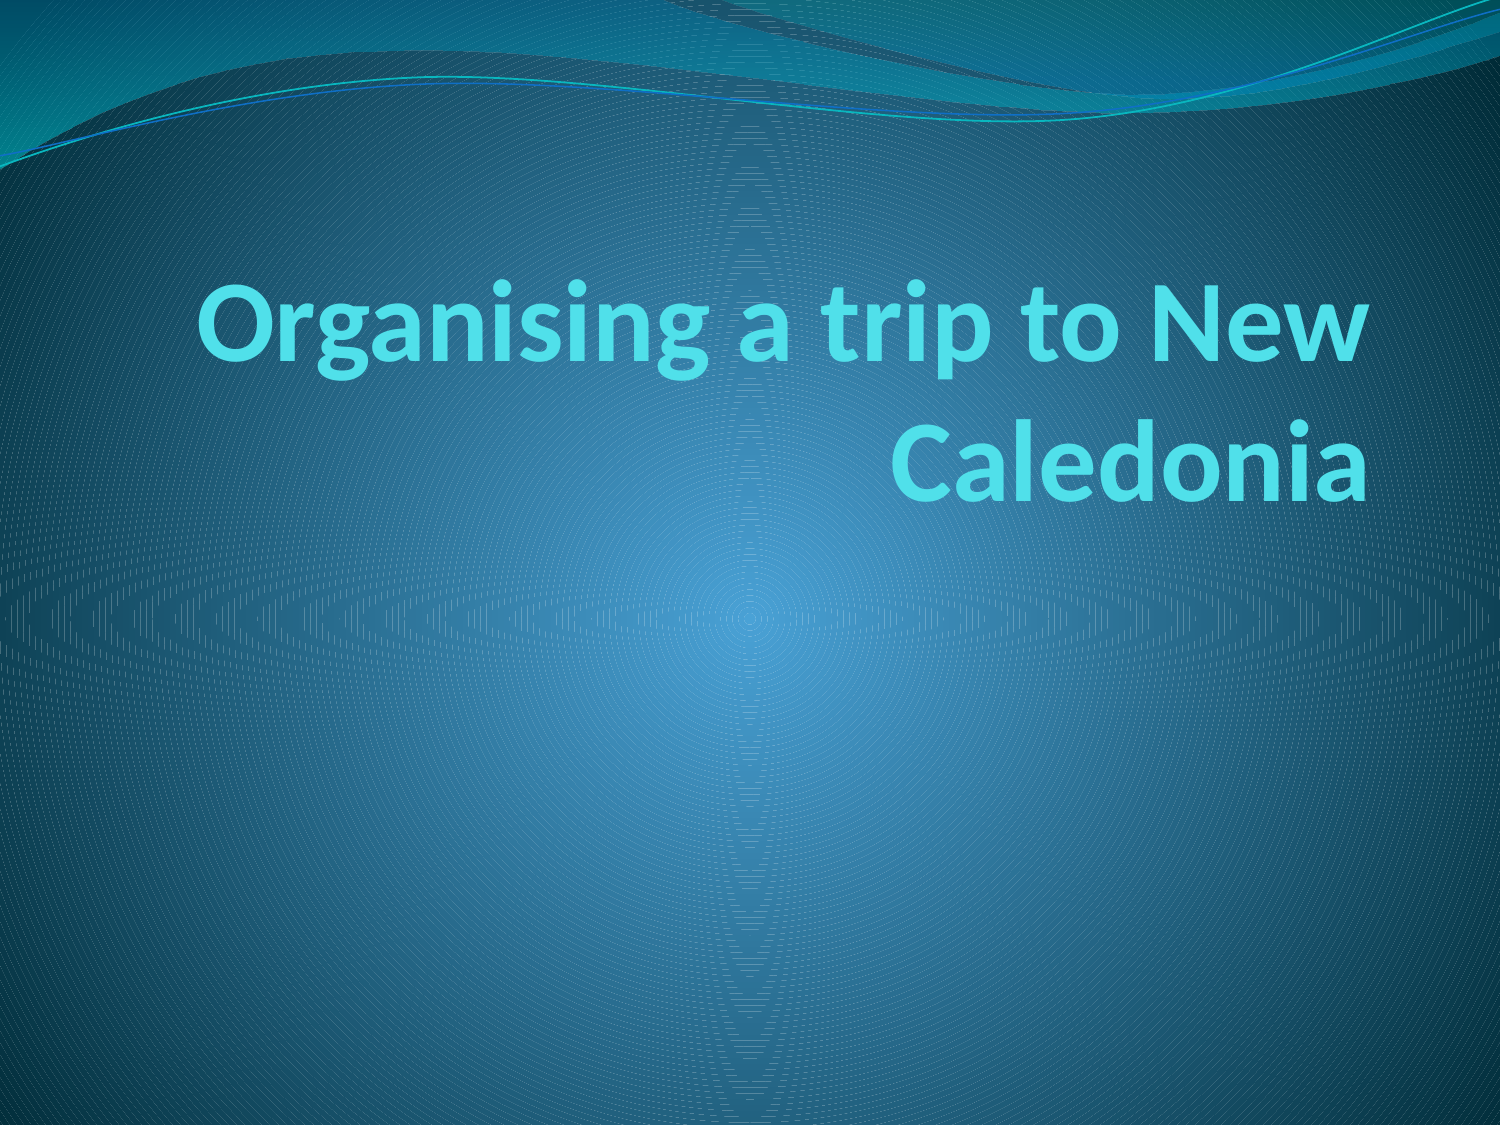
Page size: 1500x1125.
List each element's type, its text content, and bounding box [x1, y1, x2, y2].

title Organising a trip to New Caledonia [87, 224, 1376, 525]
